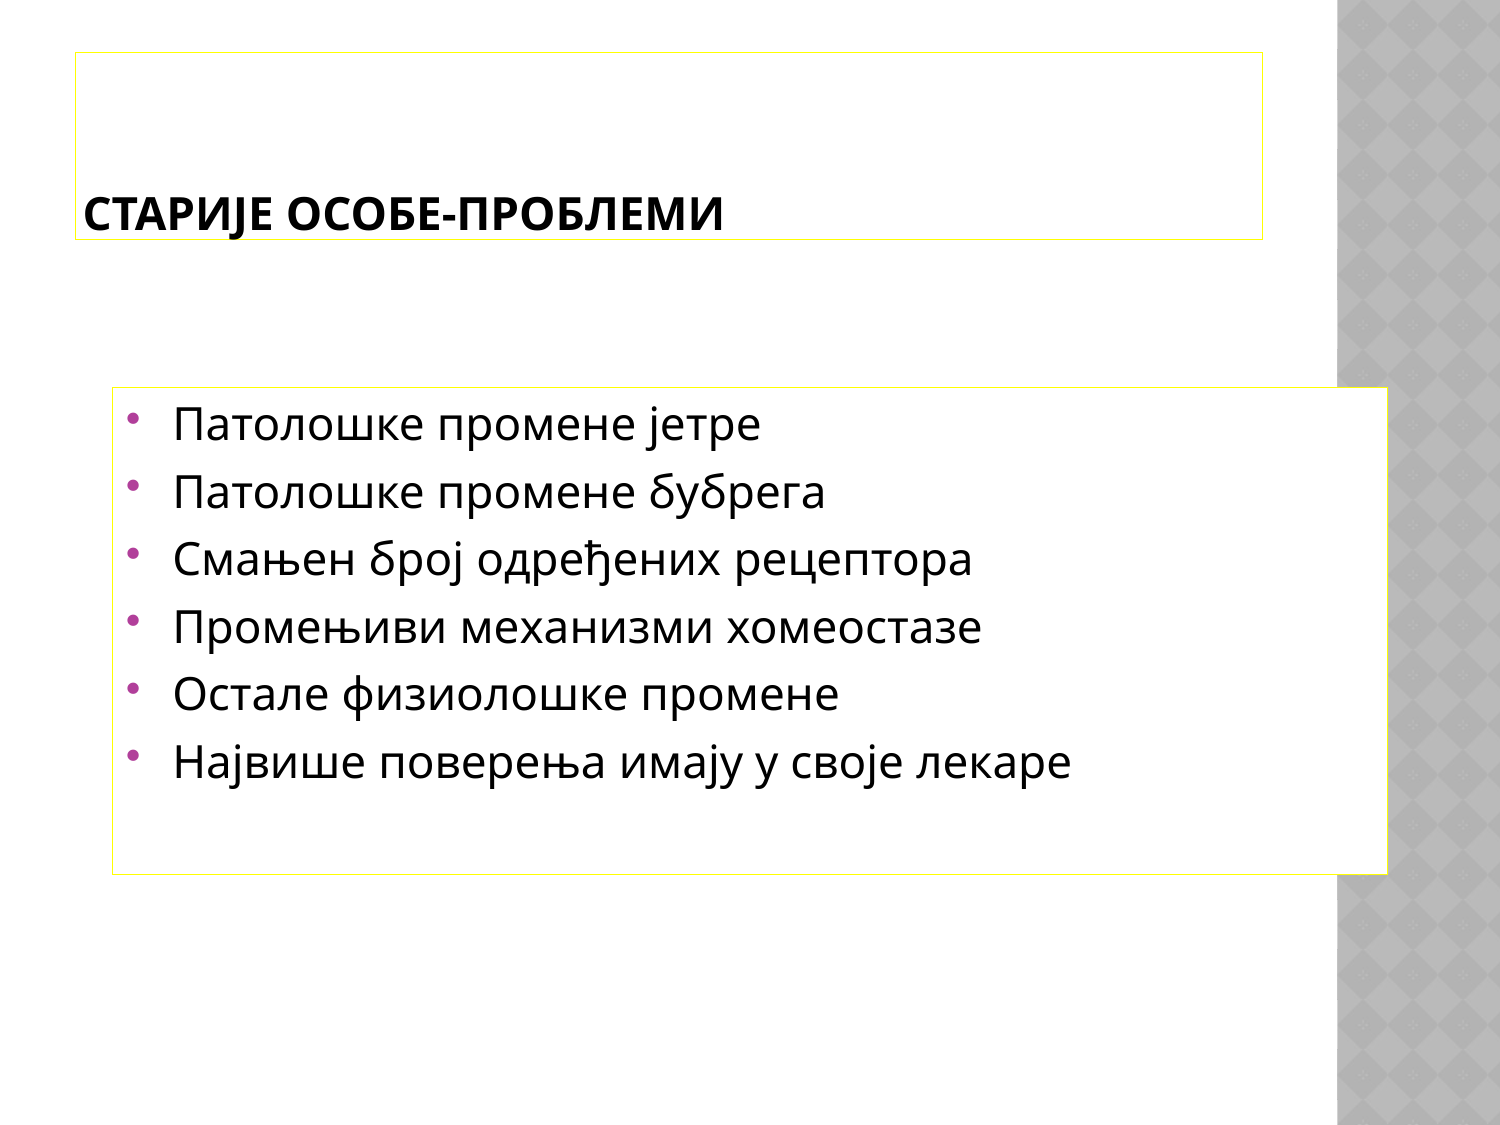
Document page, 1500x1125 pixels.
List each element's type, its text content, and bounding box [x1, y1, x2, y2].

title СТАРИЈЕ ОСОБЕ-проблеми [75, 52, 1263, 240]
list Патолошке промене јетре Патолошке промене бубрега Смањен број одређених рецептора Промењиви механизми хомеостазе Остале физиолошке промене Највише поверења имају у своје лекаре [112, 387, 1388, 875]
